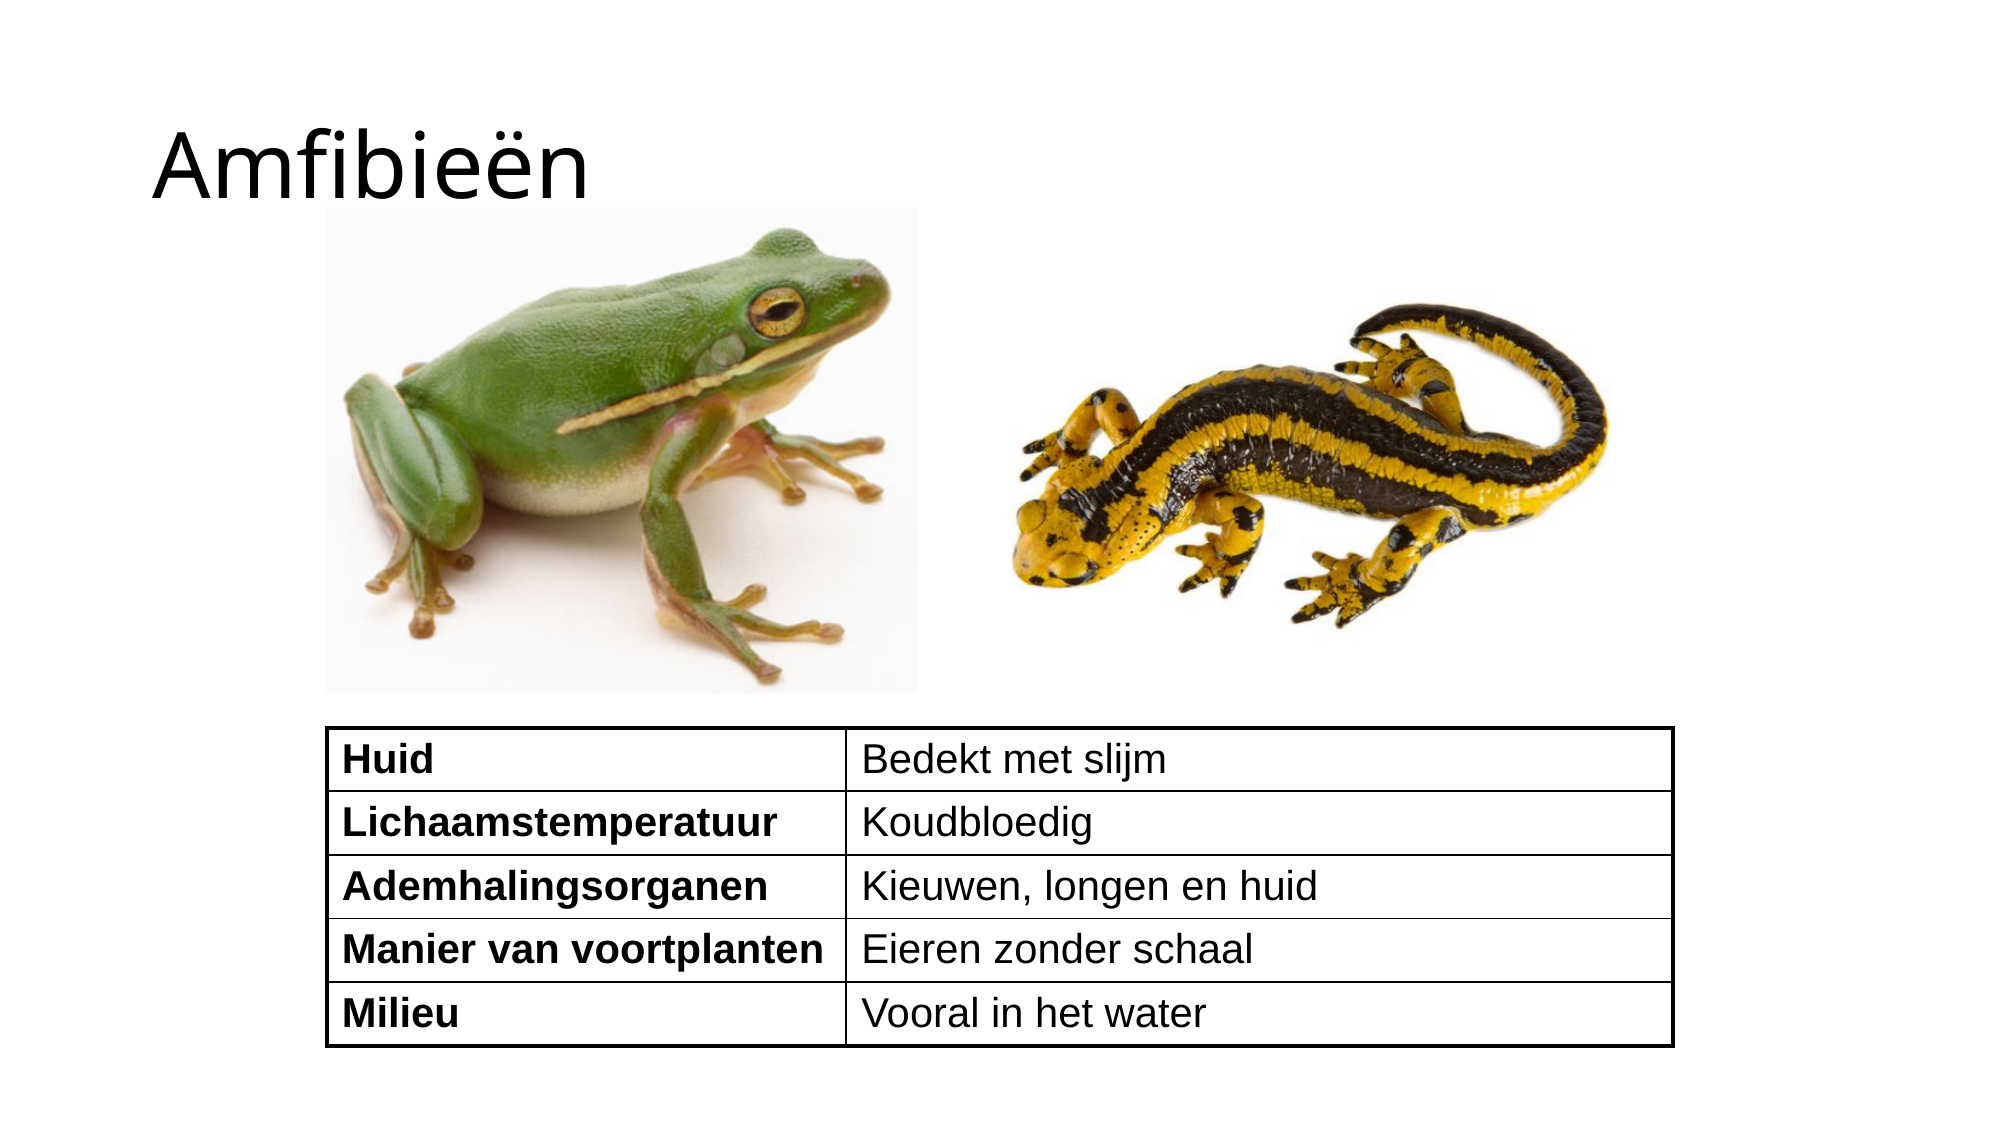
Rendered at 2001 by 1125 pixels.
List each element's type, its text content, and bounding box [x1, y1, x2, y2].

table_header Huid [329, 730, 845, 790]
table_cell Vooral in het water [847, 983, 1671, 1044]
table_cell Ademhalingsorganen [329, 856, 845, 918]
picture [952, 207, 1677, 693]
table_cell Lichaamstemperatuur [329, 792, 845, 854]
table_cell Koudbloedig [847, 792, 1671, 854]
table_cell Kieuwen, longen en huid [847, 856, 1671, 918]
picture [326, 207, 918, 693]
table_cell Eieren zonder schaal [847, 919, 1671, 981]
table_cell Milieu [329, 983, 845, 1044]
title Amfibieën [137, 59, 1863, 278]
table_header Bedekt met slijm [847, 730, 1671, 790]
table_cell Manier van voortplanten [329, 919, 845, 981]
